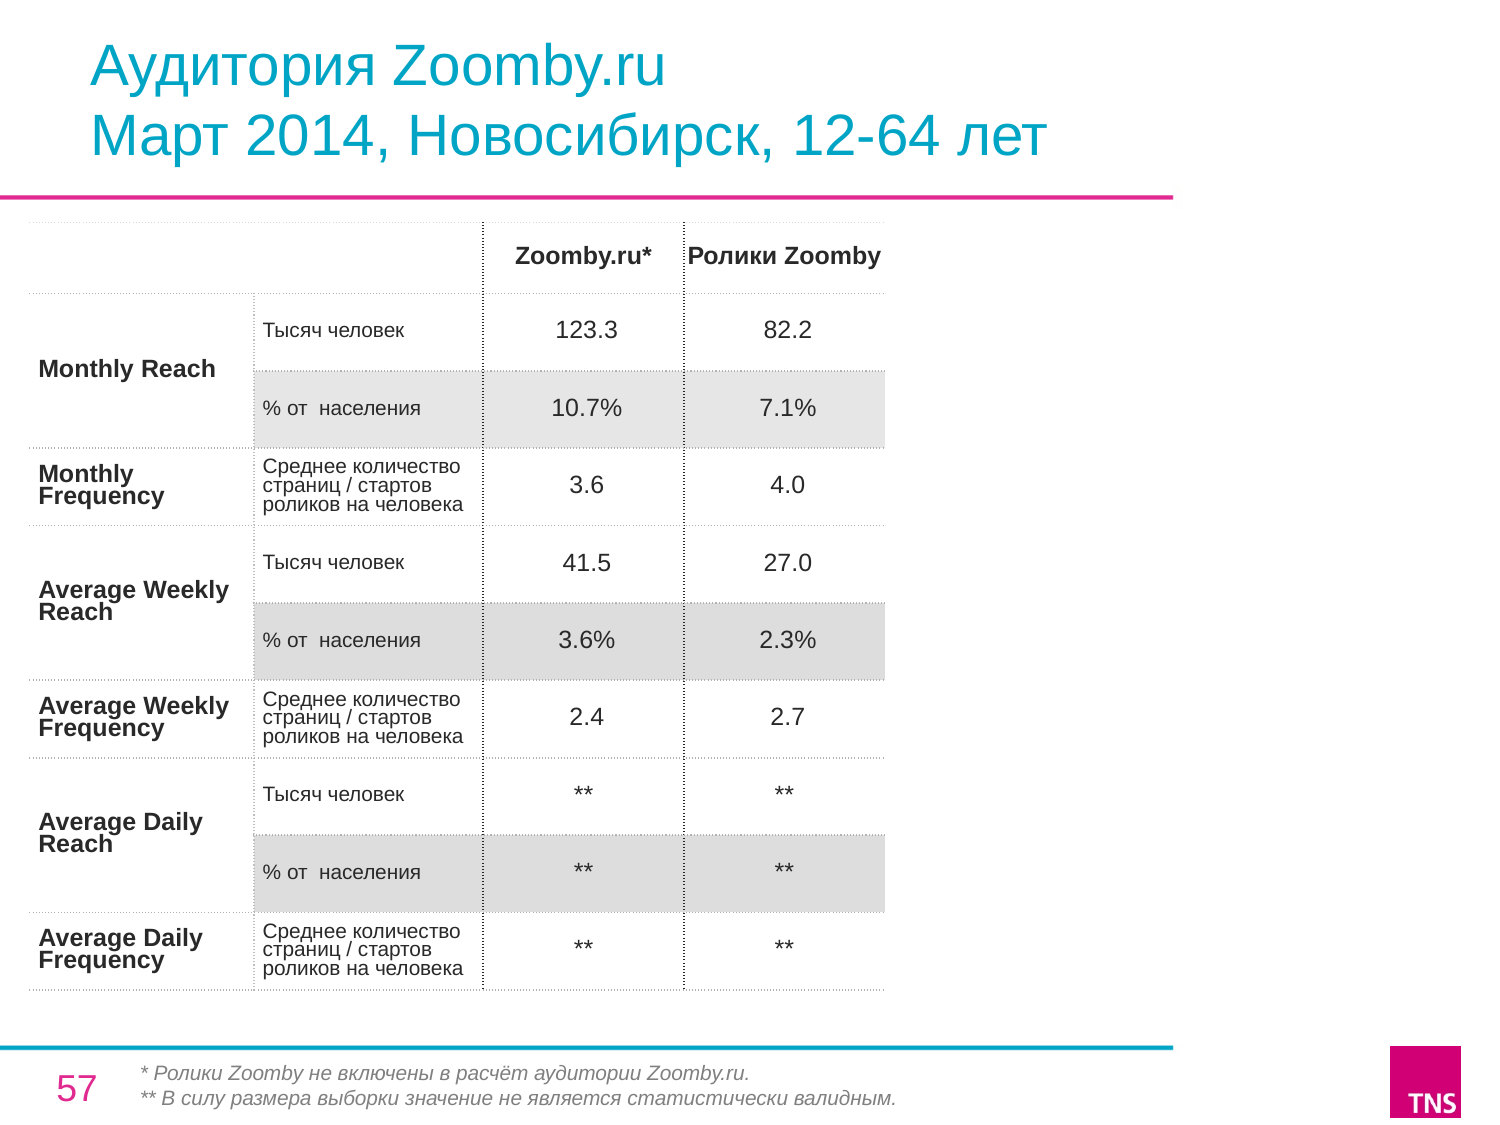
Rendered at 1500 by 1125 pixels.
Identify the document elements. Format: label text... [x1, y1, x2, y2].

table_cell 82.2 [684, 294, 885, 371]
picture [0, 0, 1500, 1125]
table_cell Среднее количество страниц / стартов роликов на человека [254, 680, 483, 758]
table_cell 3.6% [483, 603, 684, 680]
table_cell ** [483, 912, 684, 990]
table_cell 10.7% [483, 371, 684, 448]
table_cell Тысяч человек [254, 758, 483, 835]
table_cell ** [684, 835, 885, 912]
table_cell % от населения [254, 371, 483, 448]
slide_number 57 [40, 1055, 392, 1125]
text_box * Ролики Zoomby не включены в расчёт аудитории Zoomby.ru. ** В силу размера выборки значение не является статистически валидным. [124, 1052, 1463, 1117]
table_cell Average Daily Reach [29, 758, 254, 912]
table_cell Тысяч человек [254, 294, 483, 371]
table_cell ** [684, 758, 885, 835]
table_cell ** [483, 835, 684, 912]
table_cell 41.5 [483, 526, 684, 603]
table_cell 4.0 [684, 448, 885, 526]
table_cell ** [684, 912, 885, 990]
table_cell 27.0 [684, 526, 885, 603]
table_cell Average Weekly Reach [29, 526, 254, 680]
table_header Zoomby.ru* [483, 223, 684, 294]
table_cell ** [483, 758, 684, 835]
title Аудитория Zoomby.ru Март 2014, Новосибирск, 12-64 лет [74, 8, 1476, 187]
table_cell 123.3 [483, 294, 684, 371]
table_cell 2.3% [684, 603, 885, 680]
table_cell % от населения [254, 603, 483, 680]
table_cell Average Daily Frequency [29, 912, 254, 990]
table_cell 2.4 [483, 680, 684, 758]
table_cell Среднее количество страниц / стартов роликов на человека [254, 448, 483, 526]
table_header [29, 223, 483, 294]
table_cell % от населения [254, 835, 483, 912]
table_cell 3.6 [483, 448, 684, 526]
table_header Ролики Zoomby [684, 223, 885, 294]
table_cell 2.7 [684, 680, 885, 758]
table_cell Average Weekly Frequency [29, 680, 254, 758]
table_cell 7.1% [684, 371, 885, 448]
table_cell Monthly Reach [29, 294, 254, 448]
table_cell Среднее количество страниц / стартов роликов на человека [254, 912, 483, 990]
table_cell Monthly Frequency [29, 448, 254, 526]
table_cell Тысяч человек [254, 526, 483, 603]
